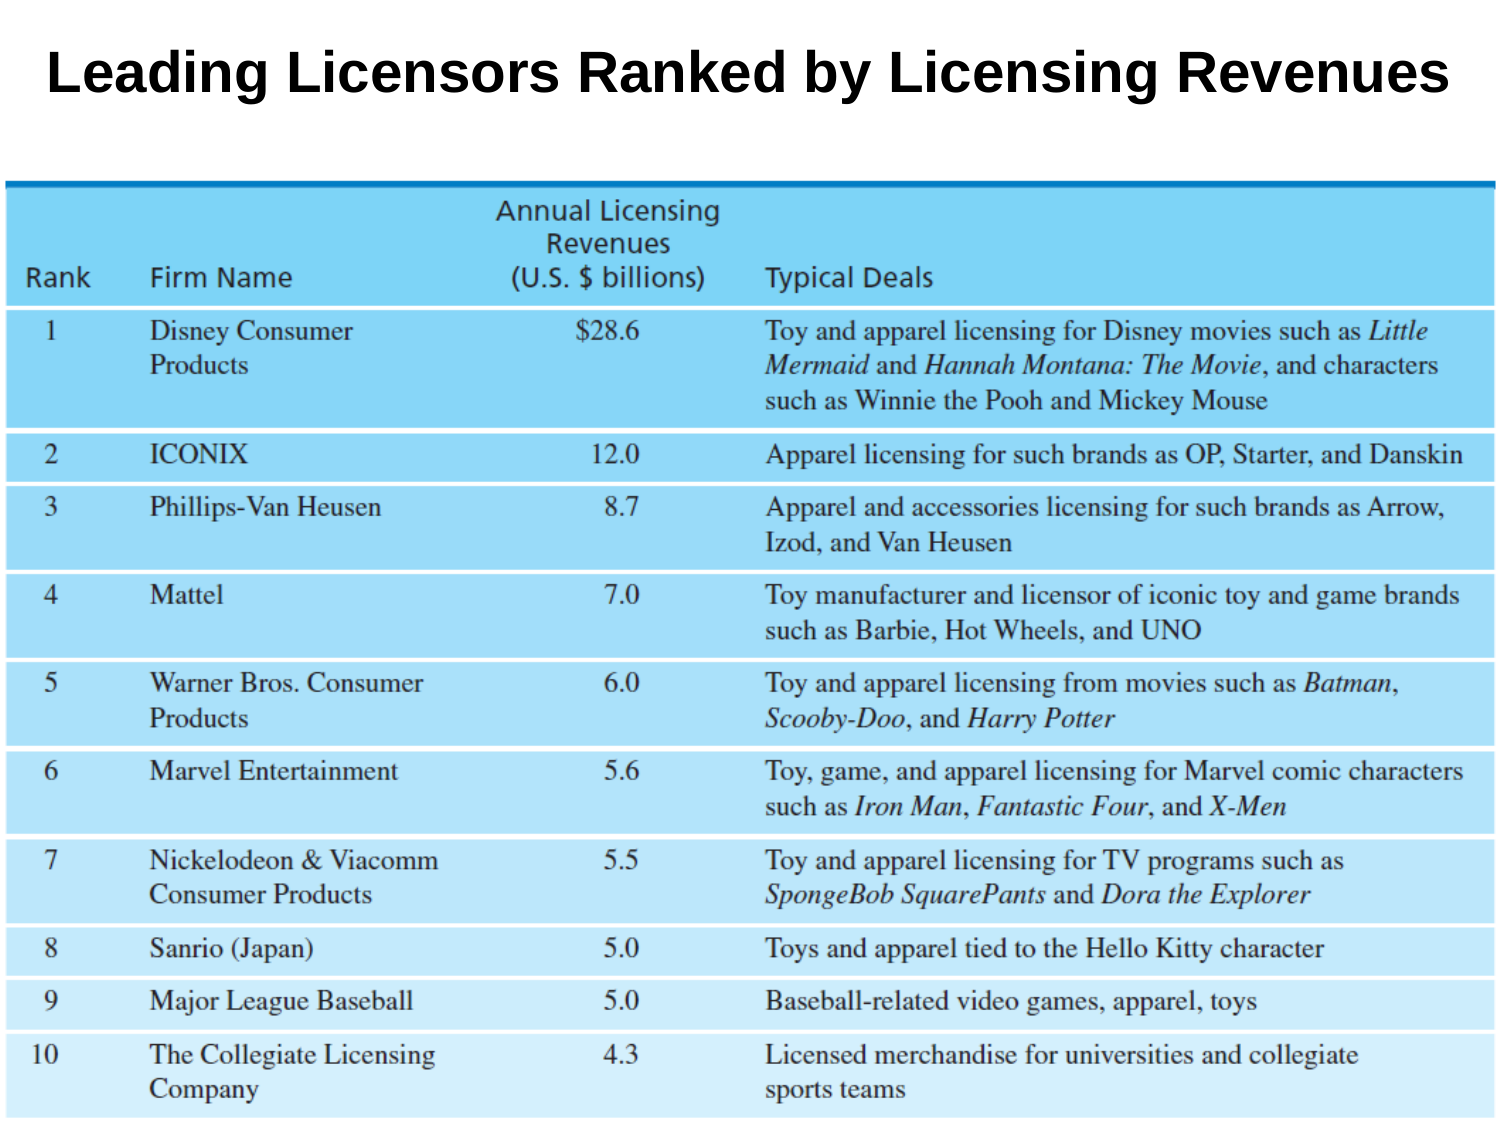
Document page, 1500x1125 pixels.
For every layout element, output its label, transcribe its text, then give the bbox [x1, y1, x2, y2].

title Leading Licensors Ranked by Licensing Revenues [24, 0, 1476, 138]
picture [0, 174, 1500, 1125]
